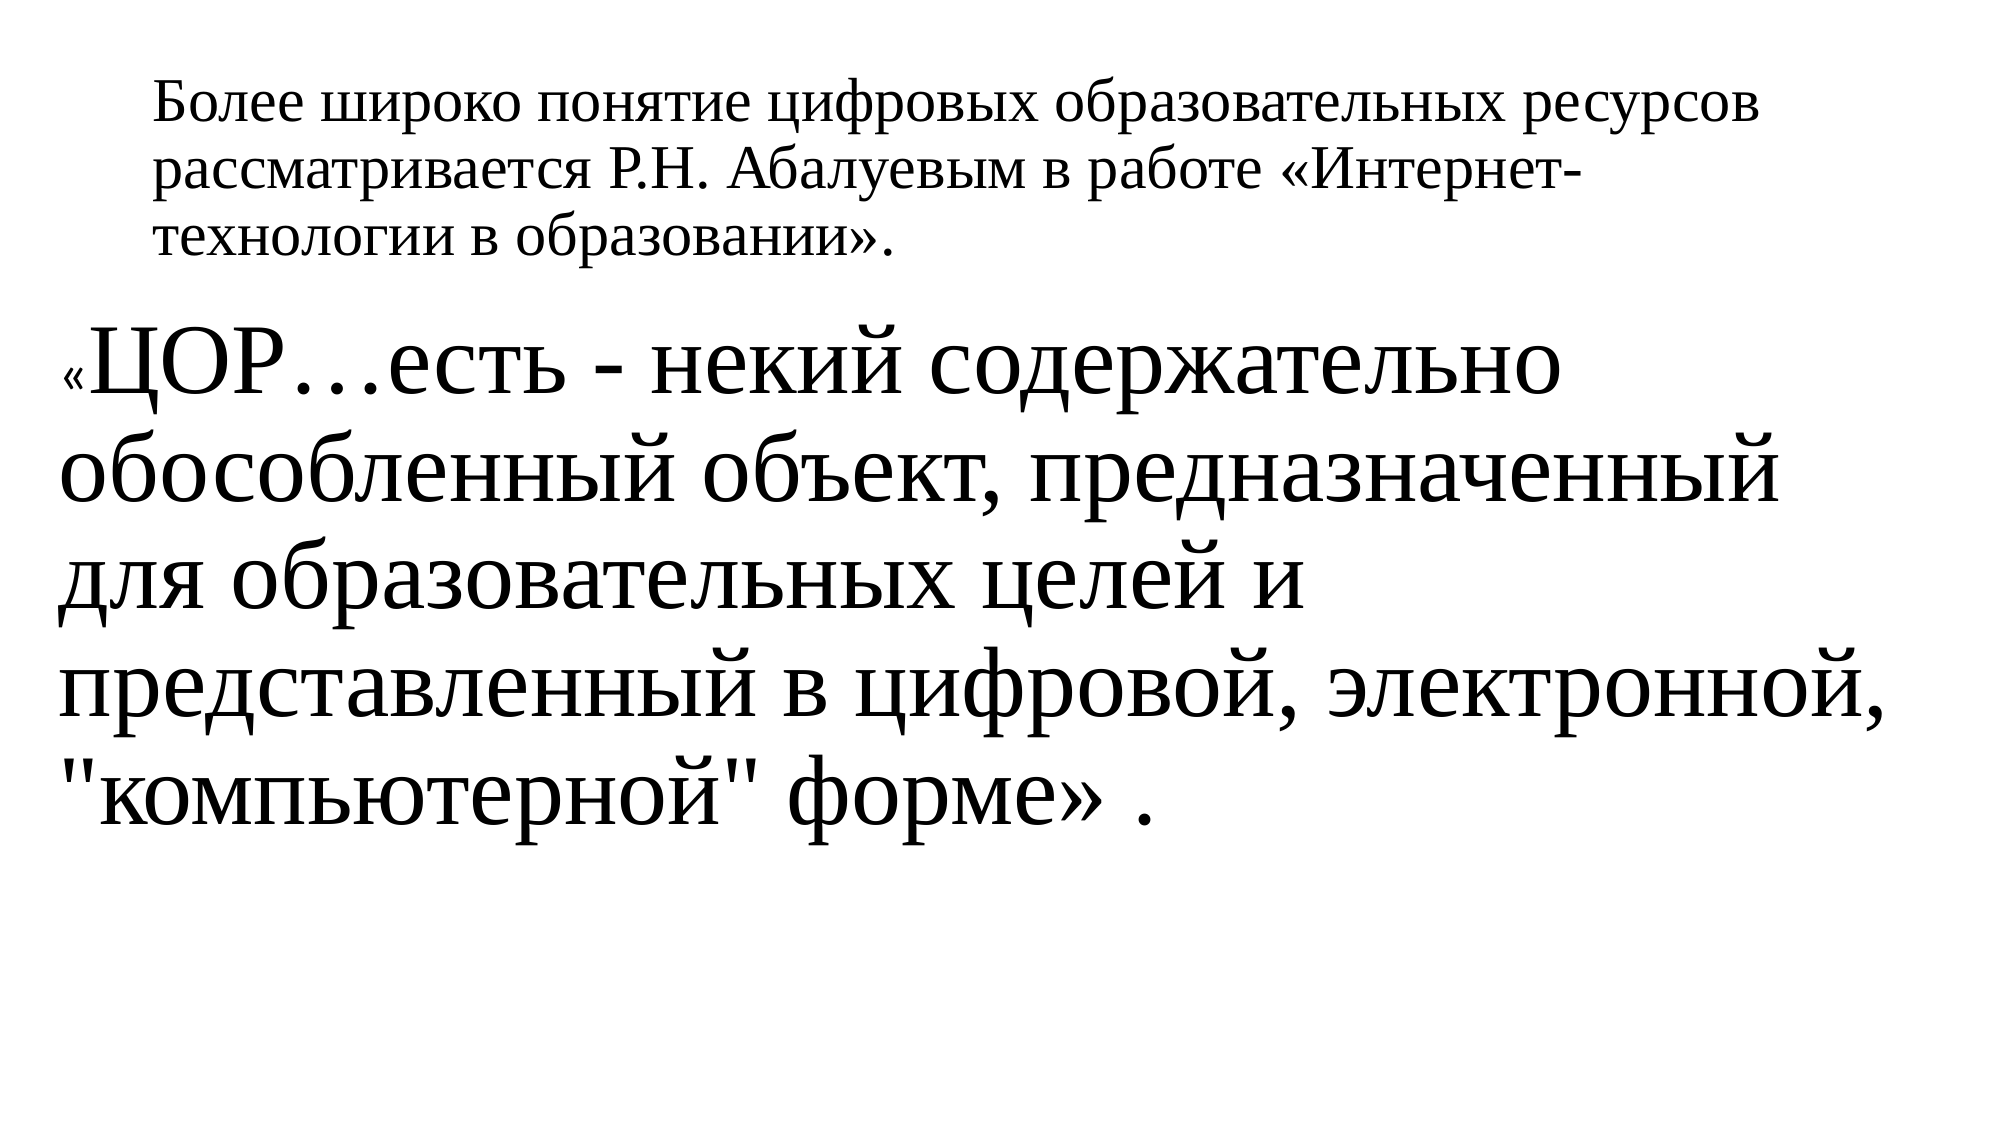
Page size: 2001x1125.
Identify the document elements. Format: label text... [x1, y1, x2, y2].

title Более широко понятие цифровых образовательных ресурсов рассматривается Р.Н. Абалуевым в работе «Интернет-технологии в образовании». [137, 59, 1863, 278]
list «ЦОР…есть - некий содержательно обособленный объект, предназначенный для образовательных целей и представленный в цифровой, электронной, "компьютерной" форме» . [43, 299, 1942, 1014]
